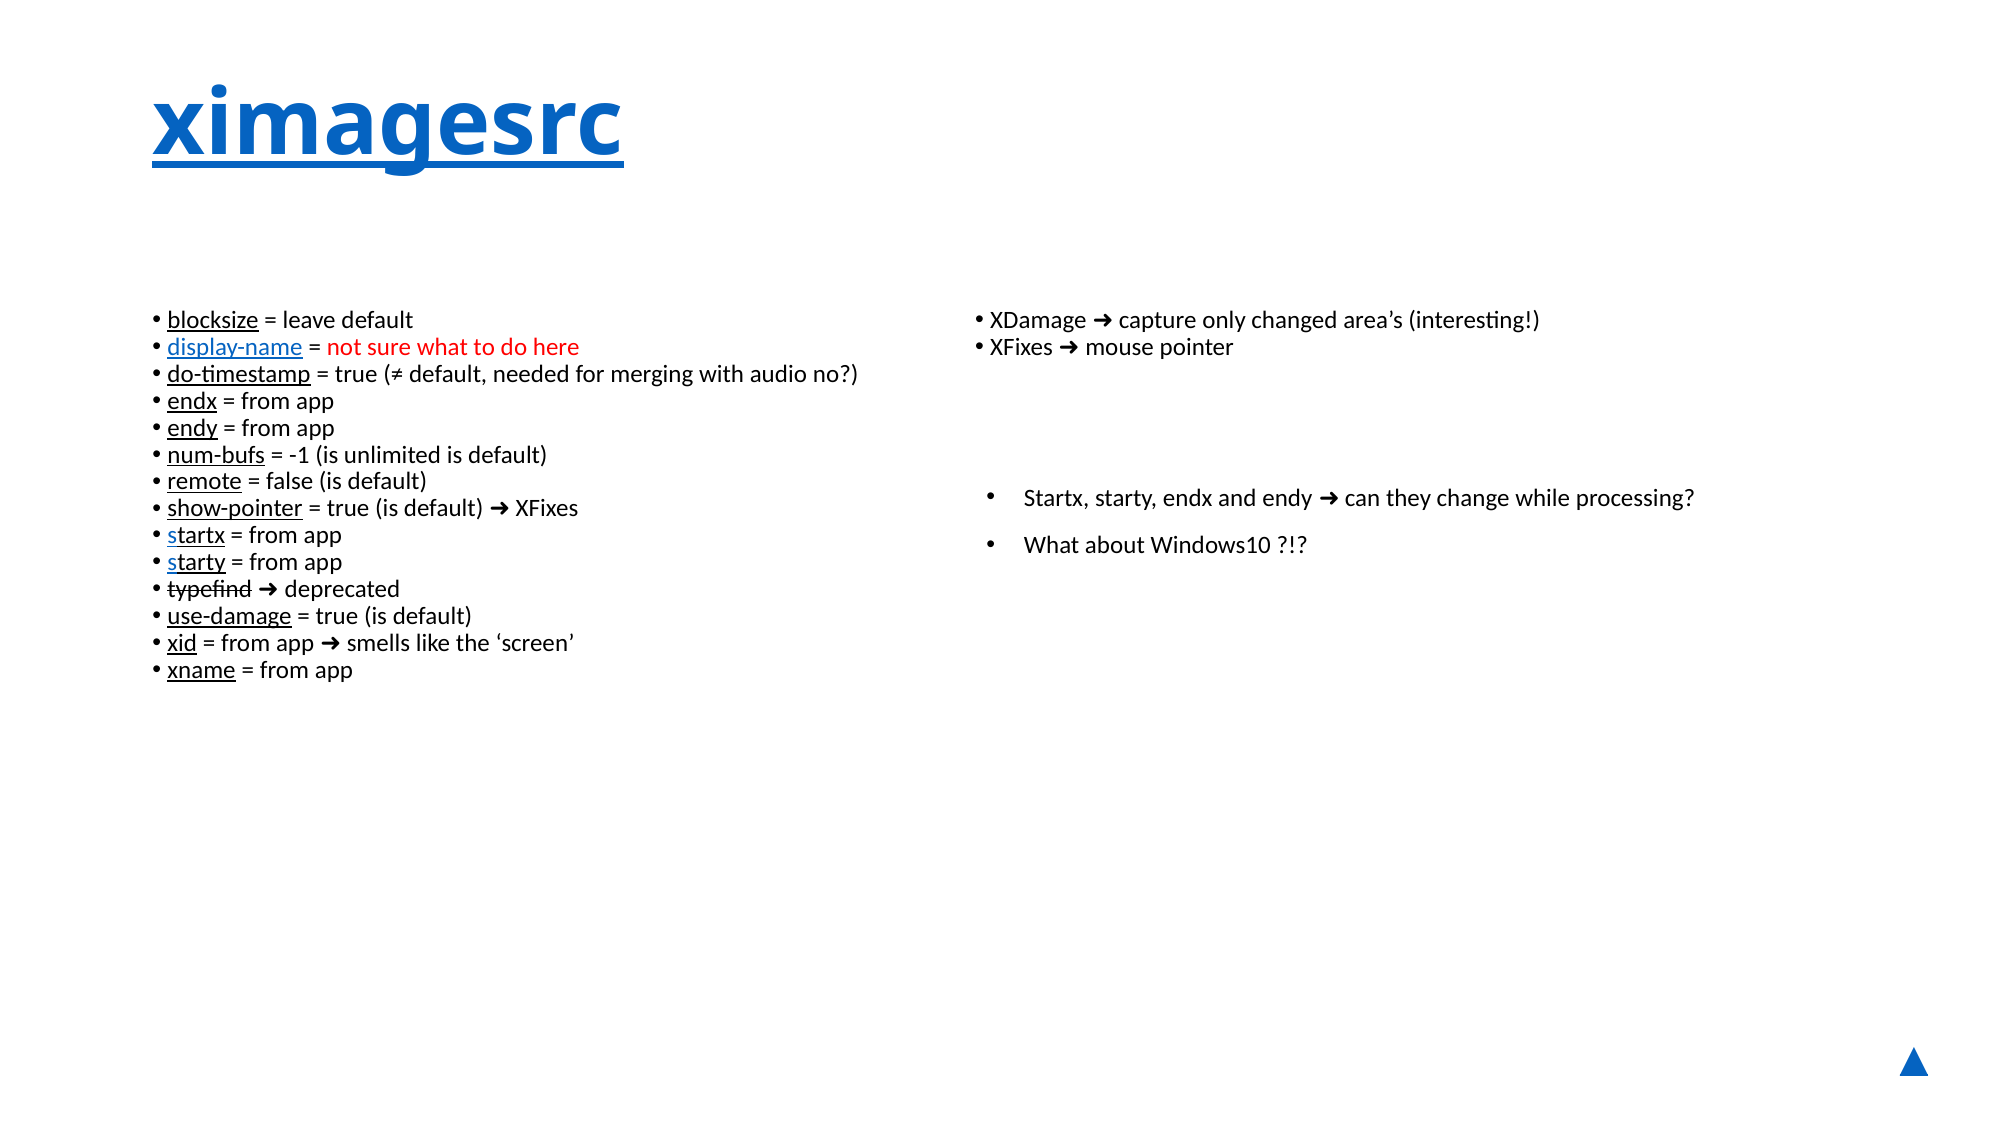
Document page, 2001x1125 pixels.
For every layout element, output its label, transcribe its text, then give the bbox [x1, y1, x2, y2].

text_box XDamage ➜ capture only changed area’s (interesting!) XFixes ➜ mouse pointer [960, 299, 1773, 405]
title ximagesrc [137, 59, 1863, 182]
text_box ▲ [1884, 1026, 1946, 1087]
text_box Startx, starty, endx and endy ➜ can they change while processing? What about Windows10 ?!? [971, 476, 1784, 638]
list blocksize = leave default display-name = not sure what to do here do-timestamp = true (≠ default, needed for merging with audio no?) endx = from app endy = from app num-bufs = -1 (is unlimited is default) remote = false (is default) show-pointer = true (is default) ➜ XFixes startx = from app starty = from app typefind ➜ deprecated use-damage = true (is default) xid = from app ➜ smells like the ‘screen’ xname = from app [137, 299, 950, 1014]
